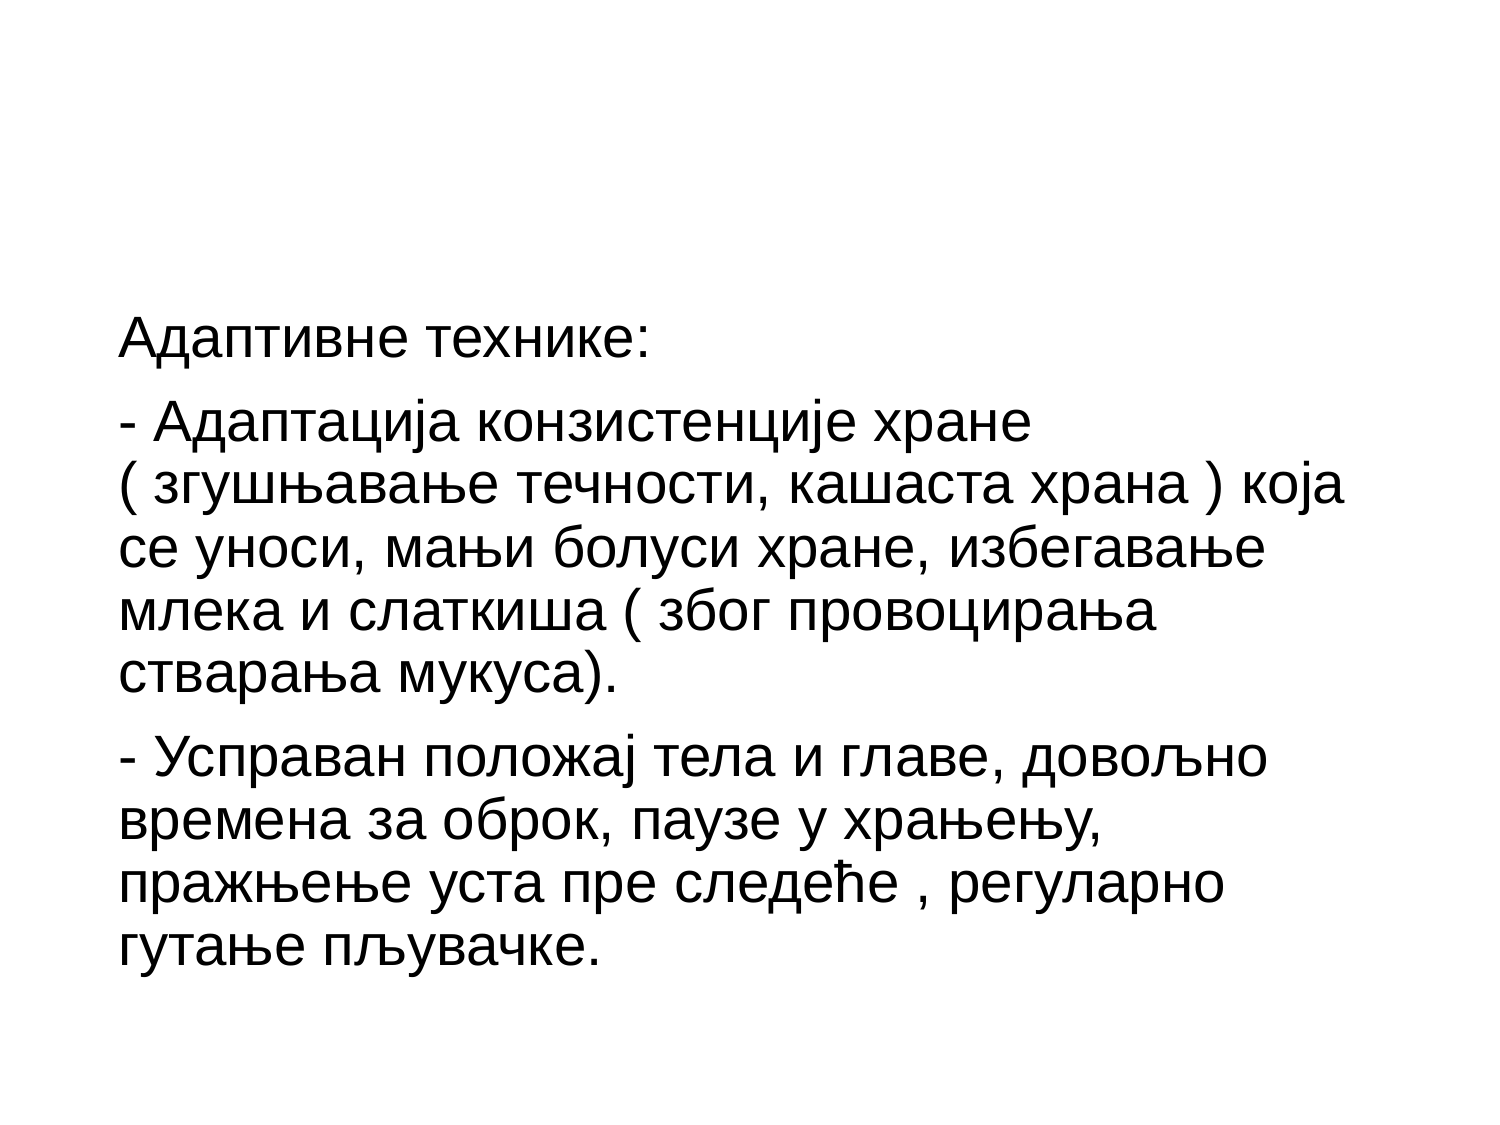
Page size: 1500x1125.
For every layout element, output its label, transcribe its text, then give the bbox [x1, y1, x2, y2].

list Адаптивне технике: - Адаптација конзистенције хране ( згушњавање течности, кашаста храна ) која се уноси, мањи болуси хране, избегавање млека и слаткиша ( због провоцирања стварања мукуса). - Усправан положај тела и главе, довољно времена за оброк, паузе у храњењу, пражњење уста пре следеће , регуларно гутање пљувачке. [103, 299, 1397, 1014]
